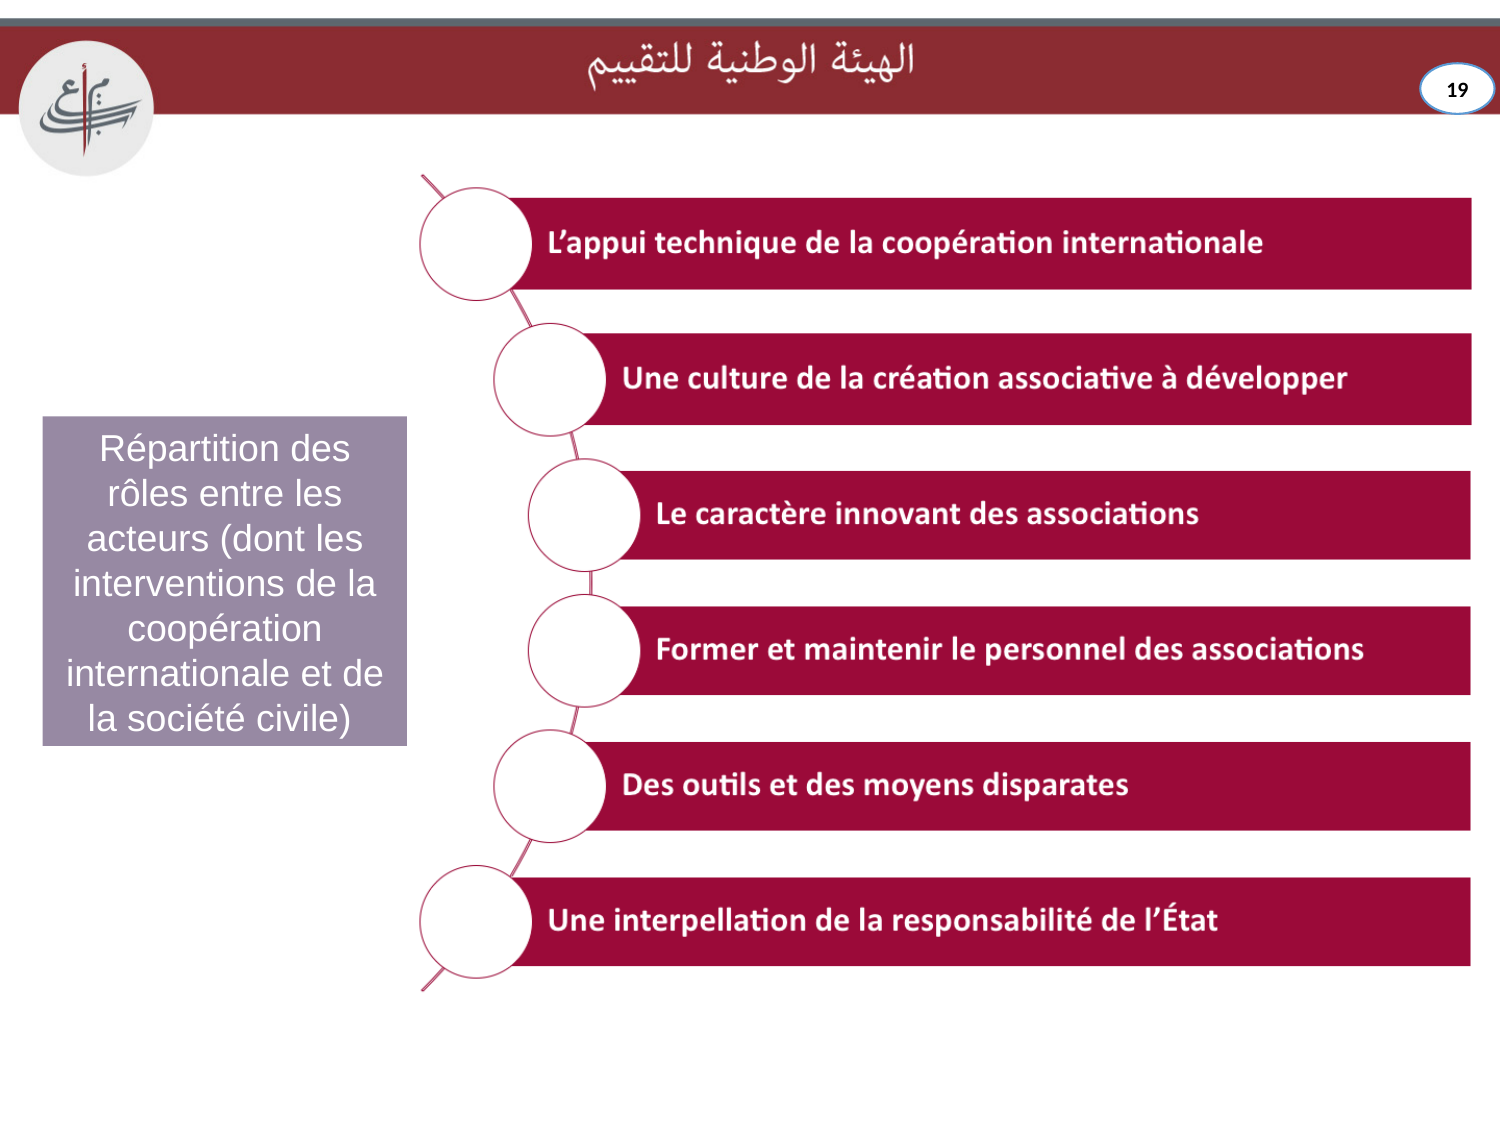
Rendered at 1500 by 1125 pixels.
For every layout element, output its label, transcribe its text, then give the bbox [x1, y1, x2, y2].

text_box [42, 153, 1483, 1012]
picture [0, 0, 1500, 1125]
text_box 19 [1419, 62, 1496, 115]
